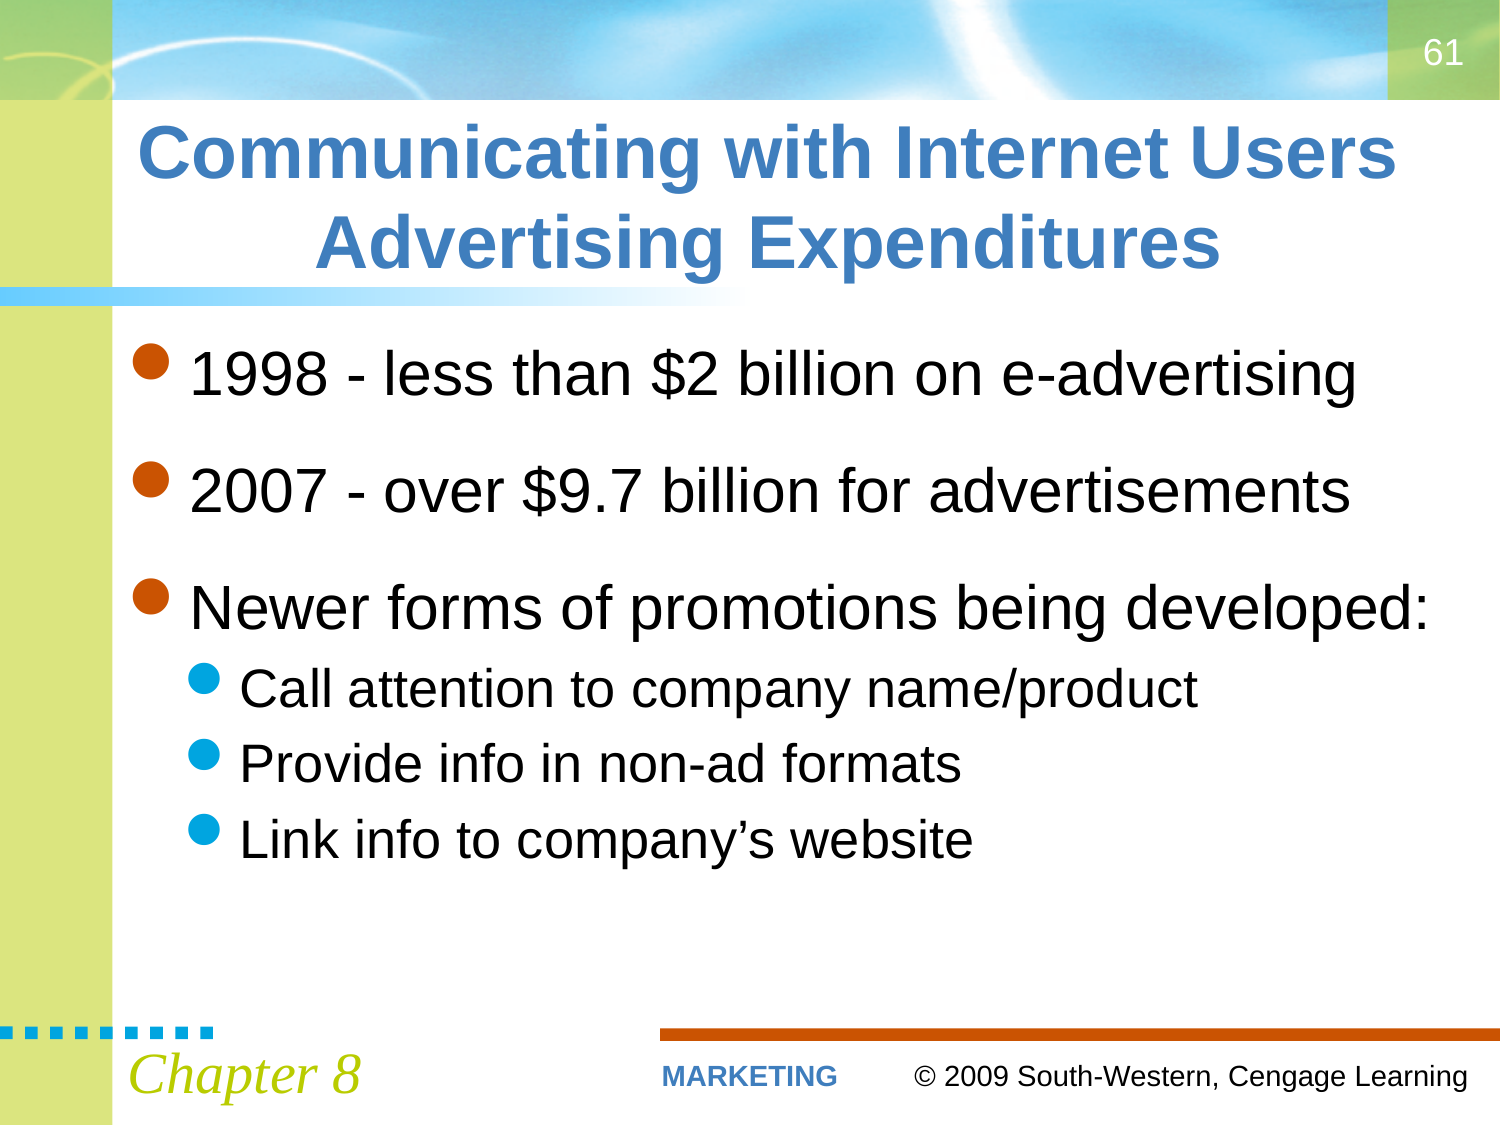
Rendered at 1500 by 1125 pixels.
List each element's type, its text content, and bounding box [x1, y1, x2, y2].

footer Chapter 8 [112, 1012, 638, 1113]
list 1998 - less than $2 billion on e-advertising 2007 - over $9.7 billion for advertisements Newer forms of promotions being developed: Call attention to company name/product Provide info in non-ad formats Link info to company’s website [112, 324, 1451, 1001]
slide_number 61 [1387, 0, 1500, 101]
title Communicating with Internet Users Advertising Expenditures [112, 99, 1426, 288]
